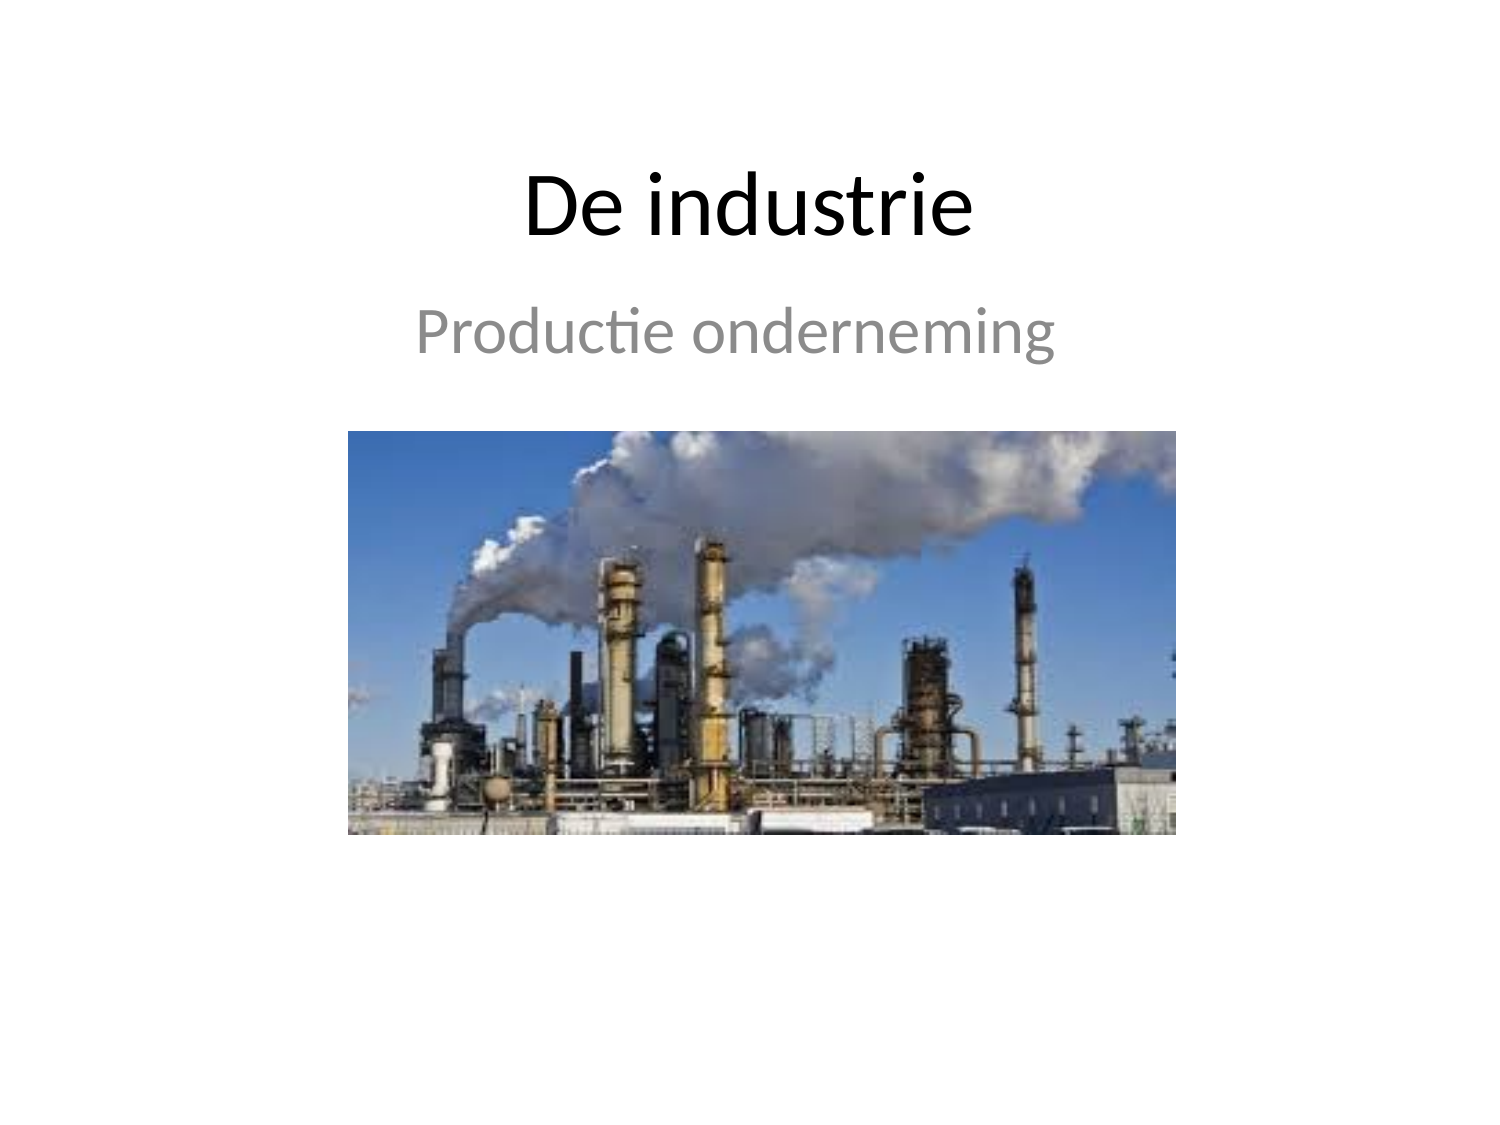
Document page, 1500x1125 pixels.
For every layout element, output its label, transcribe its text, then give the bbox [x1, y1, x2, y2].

subtitle Productie onderneming [218, 278, 1269, 595]
title De industrie [112, 78, 1388, 320]
picture [348, 431, 1176, 835]
